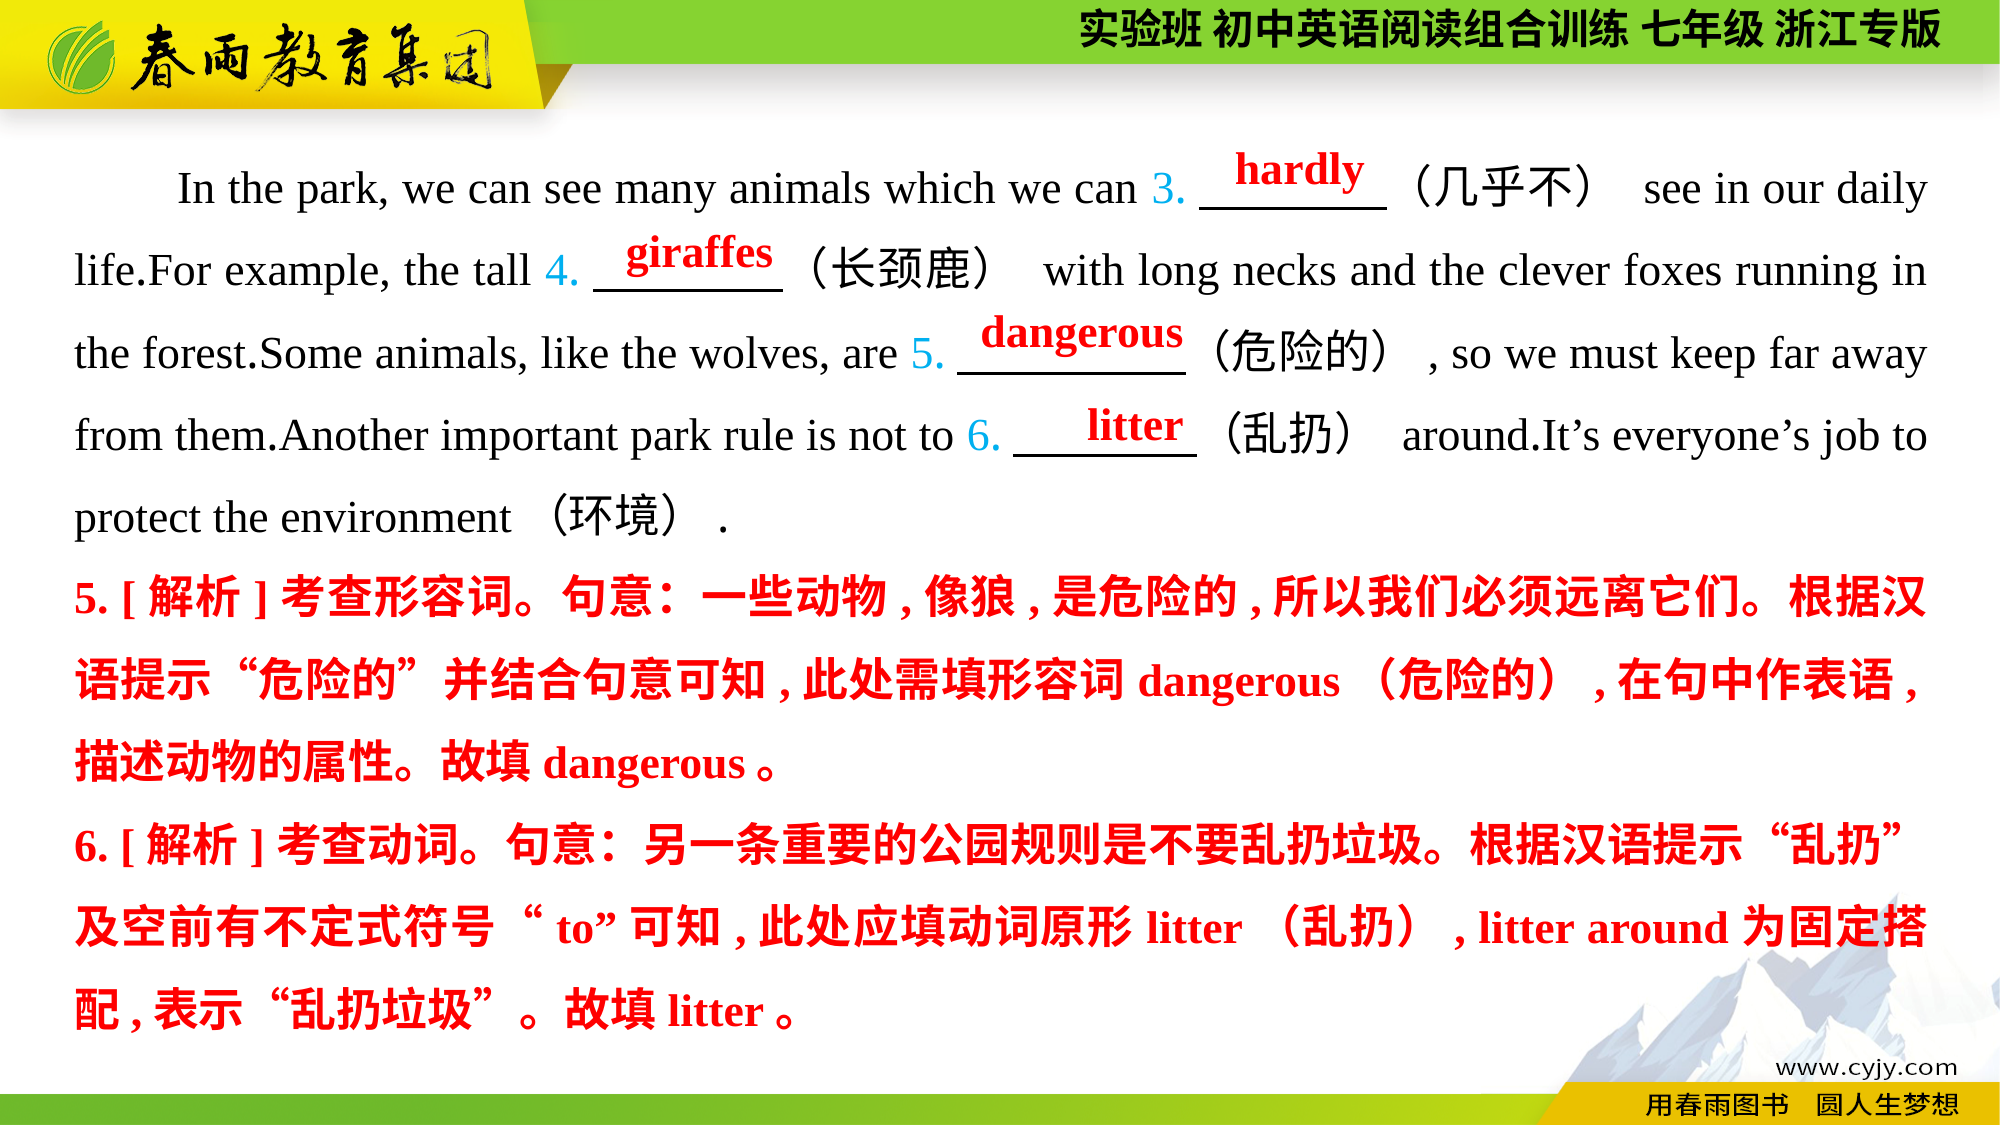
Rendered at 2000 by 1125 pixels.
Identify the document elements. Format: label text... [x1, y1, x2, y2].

list In the park, we can see many animals which we can 3. （几乎不） see in our daily life.For example, the tall 4. （长颈鹿） with long necks and the clever foxes running in the forest.Some animals, like the wolves, are 5. （危险的）, so we must keep far away from them.Another important park rule is not to 6. （乱扔） around.It’s everyone’s job to protect the environment（环境）. [59, 122, 1944, 533]
text_box litter [1060, 387, 1199, 457]
picture [0, 0, 2000, 1125]
text_box dangerous [965, 294, 1199, 364]
text_box 5. [解析]考查形容词。句意：一些动物,像狼,是危险的,所以我们必须远离它们。根据汉语提示“危险的”并结合句意可知,此处需填形容词dangerous（危险的）,在句中作表语,描述动物的属性。故填dangerous。 6. [解析]考查动词。句意：另一条重要的公园规则是不要乱扔垃圾。根据汉语提示“乱扔”及空前有不定式符号“to”可知,此处应填动词原形litter（乱扔）, litter around为固定搭配,表示“乱扔垃圾”。故填litter。 [59, 533, 1944, 1043]
text_box giraffes [611, 214, 789, 284]
text_box hardly [1220, 131, 1380, 202]
